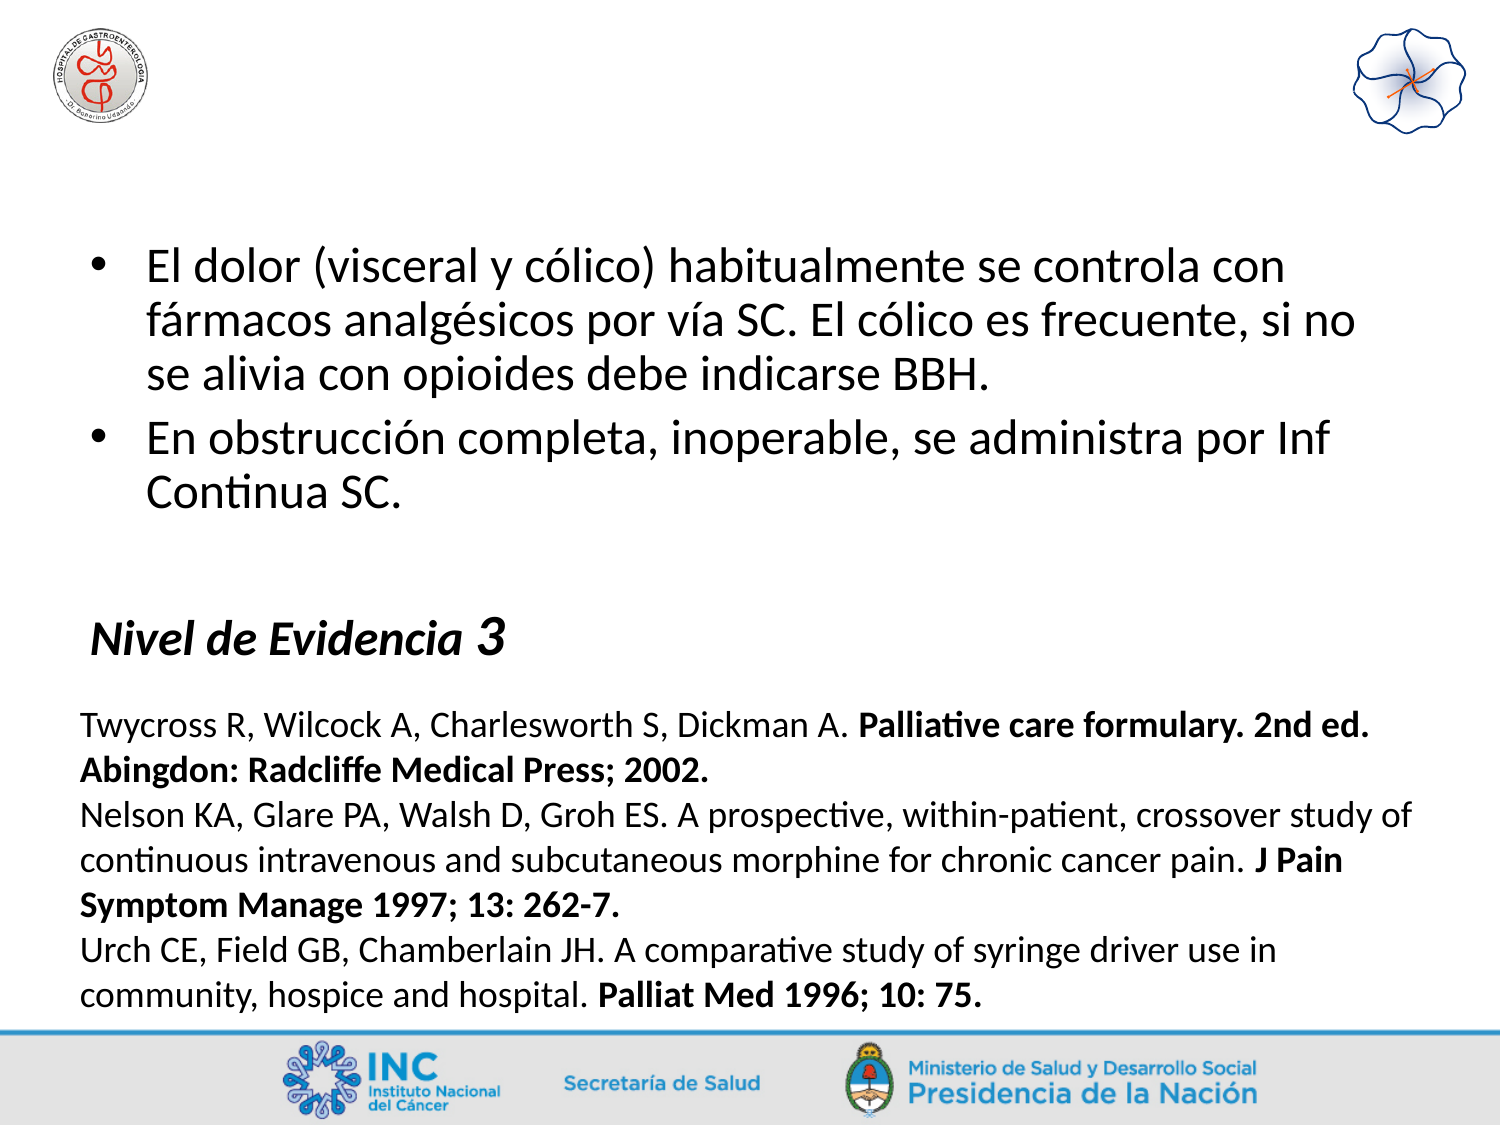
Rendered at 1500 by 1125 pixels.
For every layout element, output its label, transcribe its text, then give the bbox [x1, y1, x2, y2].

text_box Twycross R, Wilcock A, Charlesworth S, Dickman A. Palliative care formulary. 2nd ed. Abingdon: Radcliffe Medical Press; 2002. Nelson KA, Glare PA, Walsh D, Groh ES. A prospective, within-patient, crossover study of continuous intravenous and subcutaneous morphine for chronic cancer pain. J Pain Symptom Manage 1997; 13: 262-7. Urch CE, Field GB, Chamberlain JH. A comparative study of syringe driver use in community, hospice and hospital. Palliat Med 1996; 10: 75. [65, 692, 1459, 1023]
picture [0, 1027, 1500, 1125]
picture [1352, 28, 1467, 135]
picture [52, 28, 148, 124]
text_box El dolor (visceral y cólico) habitualmente se controla con fármacos analgésicos por vía SC. El cólico es frecuente, si no se alivia con opioides debe indicarse BBH. En obstrucción completa, inoperable, se administra por Inf Continua SC. Nivel de Evidencia 3 [74, 231, 1425, 692]
